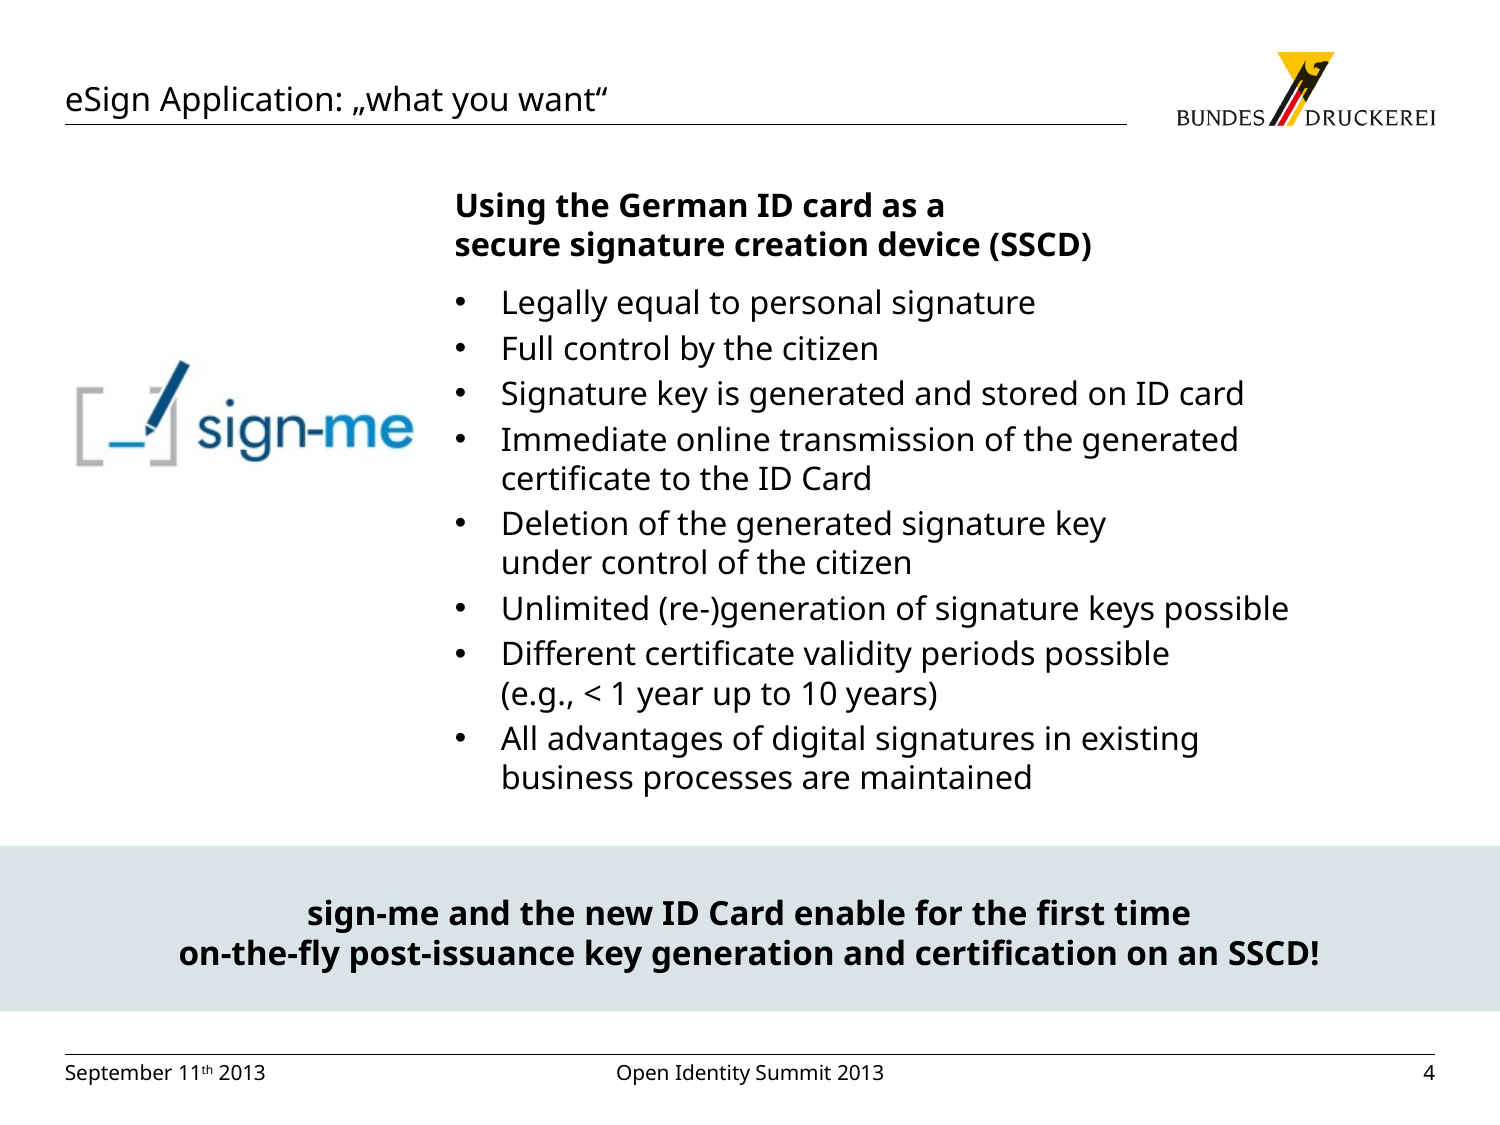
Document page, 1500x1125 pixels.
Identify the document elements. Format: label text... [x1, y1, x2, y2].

picture [47, 349, 432, 482]
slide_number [64, 1059, 361, 1085]
slide_number 4 [1139, 1059, 1436, 1085]
footer Open Identity Summit 2013 [366, 1059, 1133, 1085]
picture [1126, 1, 1486, 176]
list Using the German ID card as a secure signature creation device (SSCD) Legally equal to personal signature Full control by the citizen Signature key is generated and stored on ID card Immediate online transmission of the generated certificate to the ID Card Deletion of the generated signature key under control of the citizen Unlimited (re-)generation of signature keys possible Different certificate validity periods possible (e.g., < 1 year up to 10 years) All advantages of digital signatures in existing business processes are maintained [454, 184, 1500, 799]
title eSign Application: „what you want“ [64, 78, 1129, 119]
text_box sign-me and the new ID Card enable for the first time on-the-fly post-issuance key generation and certification on an SSCD! [0, 845, 1500, 1012]
